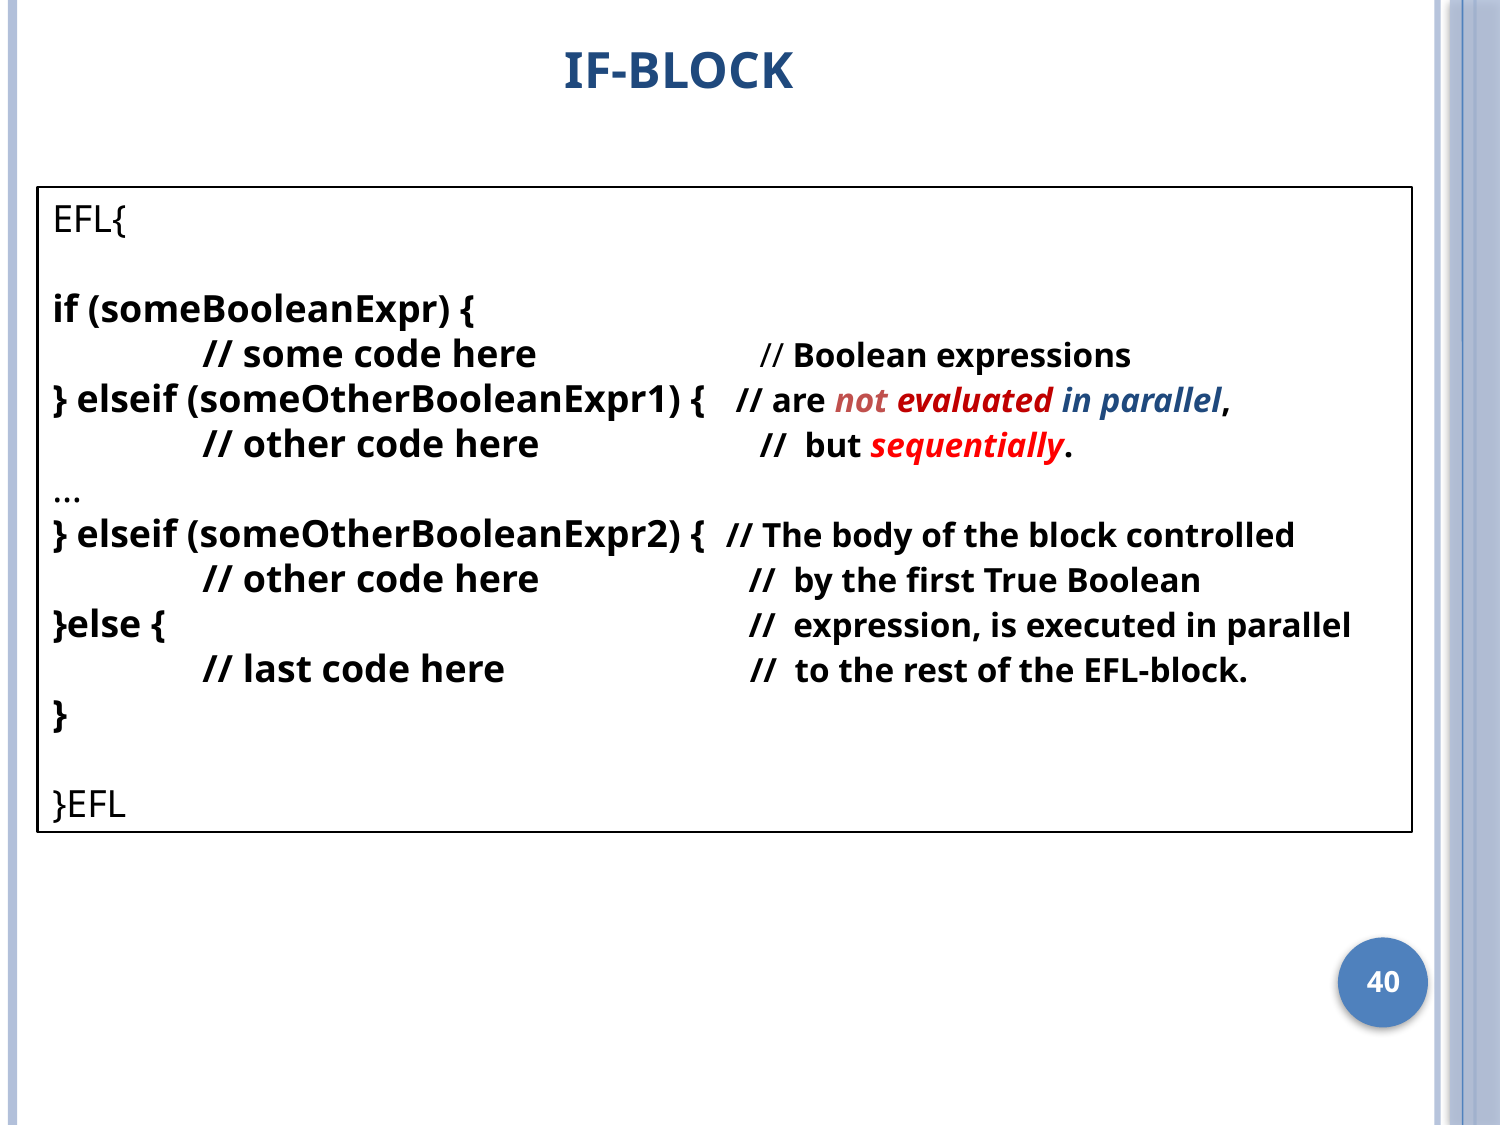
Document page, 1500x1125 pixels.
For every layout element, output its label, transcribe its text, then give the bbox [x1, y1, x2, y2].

slide_number 40 [1333, 940, 1434, 1027]
title if-block [66, 30, 1292, 106]
text_box EFL{ if (someBooleanExpr) { // some code here // Boolean expressions } elseif (someOtherBooleanExpr1) { // are not evaluated in parallel, // other code here // but sequentially. … } elseif (someOtherBooleanExpr2) { // The body of the block controlled // other code here // by the first True Boolean }else { // expression, is executed in parallel // last code here // to the rest of the EFL-block. } }EFL [37, 187, 1413, 833]
